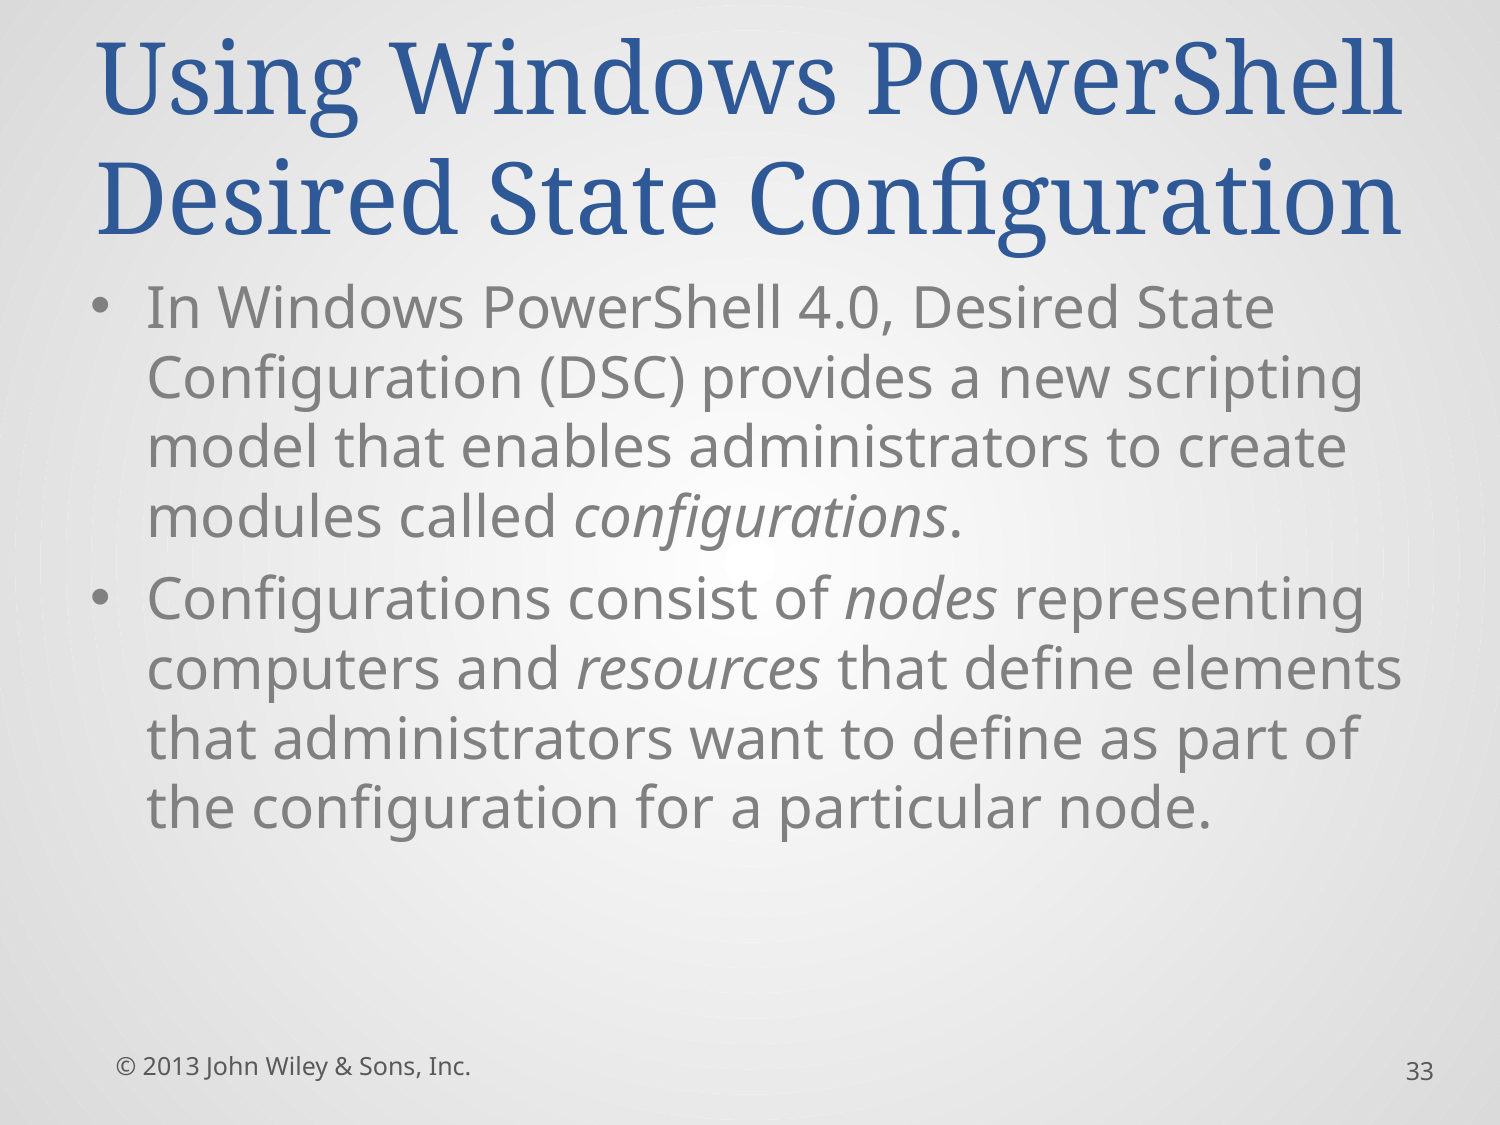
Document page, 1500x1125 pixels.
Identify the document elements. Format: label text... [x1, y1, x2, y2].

list In Windows PowerShell 4.0, Desired State Configuration (DSC) provides a new scripting model that enables administrators to create modules called configurations. Configurations consist of nodes representing computers and resources that define elements that administrators want to define as part of the configuration for a particular node. [75, 262, 1425, 1005]
slide_number 33 [1401, 1042, 1494, 1103]
title Using Windows PowerShell Desired State Configuration [75, 0, 1425, 262]
footer © 2013 John Wiley & Sons, Inc. [108, 1037, 576, 1098]
